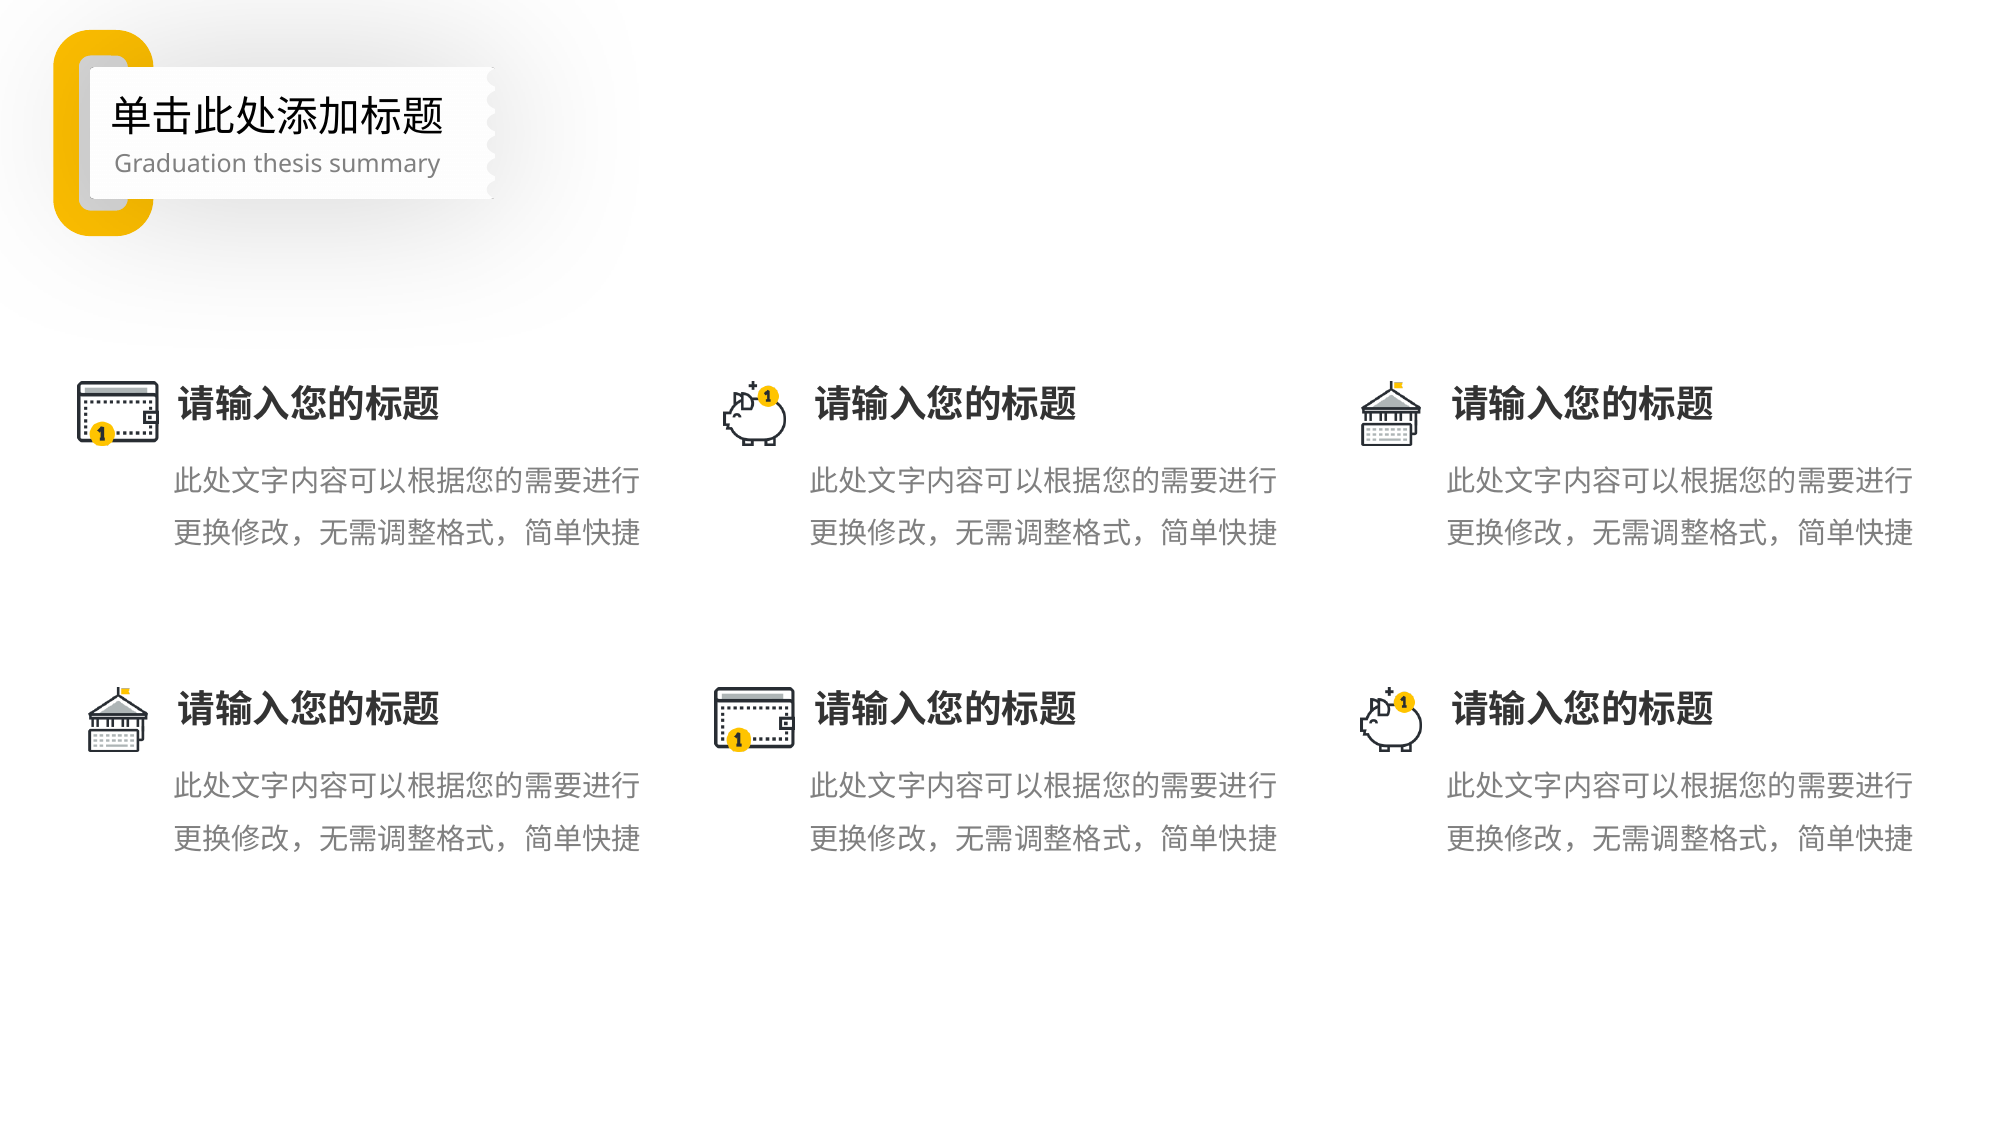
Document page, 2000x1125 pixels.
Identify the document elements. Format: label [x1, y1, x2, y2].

text_box [65, 42, 501, 224]
text_box [714, 659, 1312, 865]
text_box [1361, 354, 1949, 559]
text_box [77, 354, 676, 559]
text_box [1360, 659, 1949, 865]
text_box [88, 659, 676, 865]
text_box [723, 354, 1312, 559]
